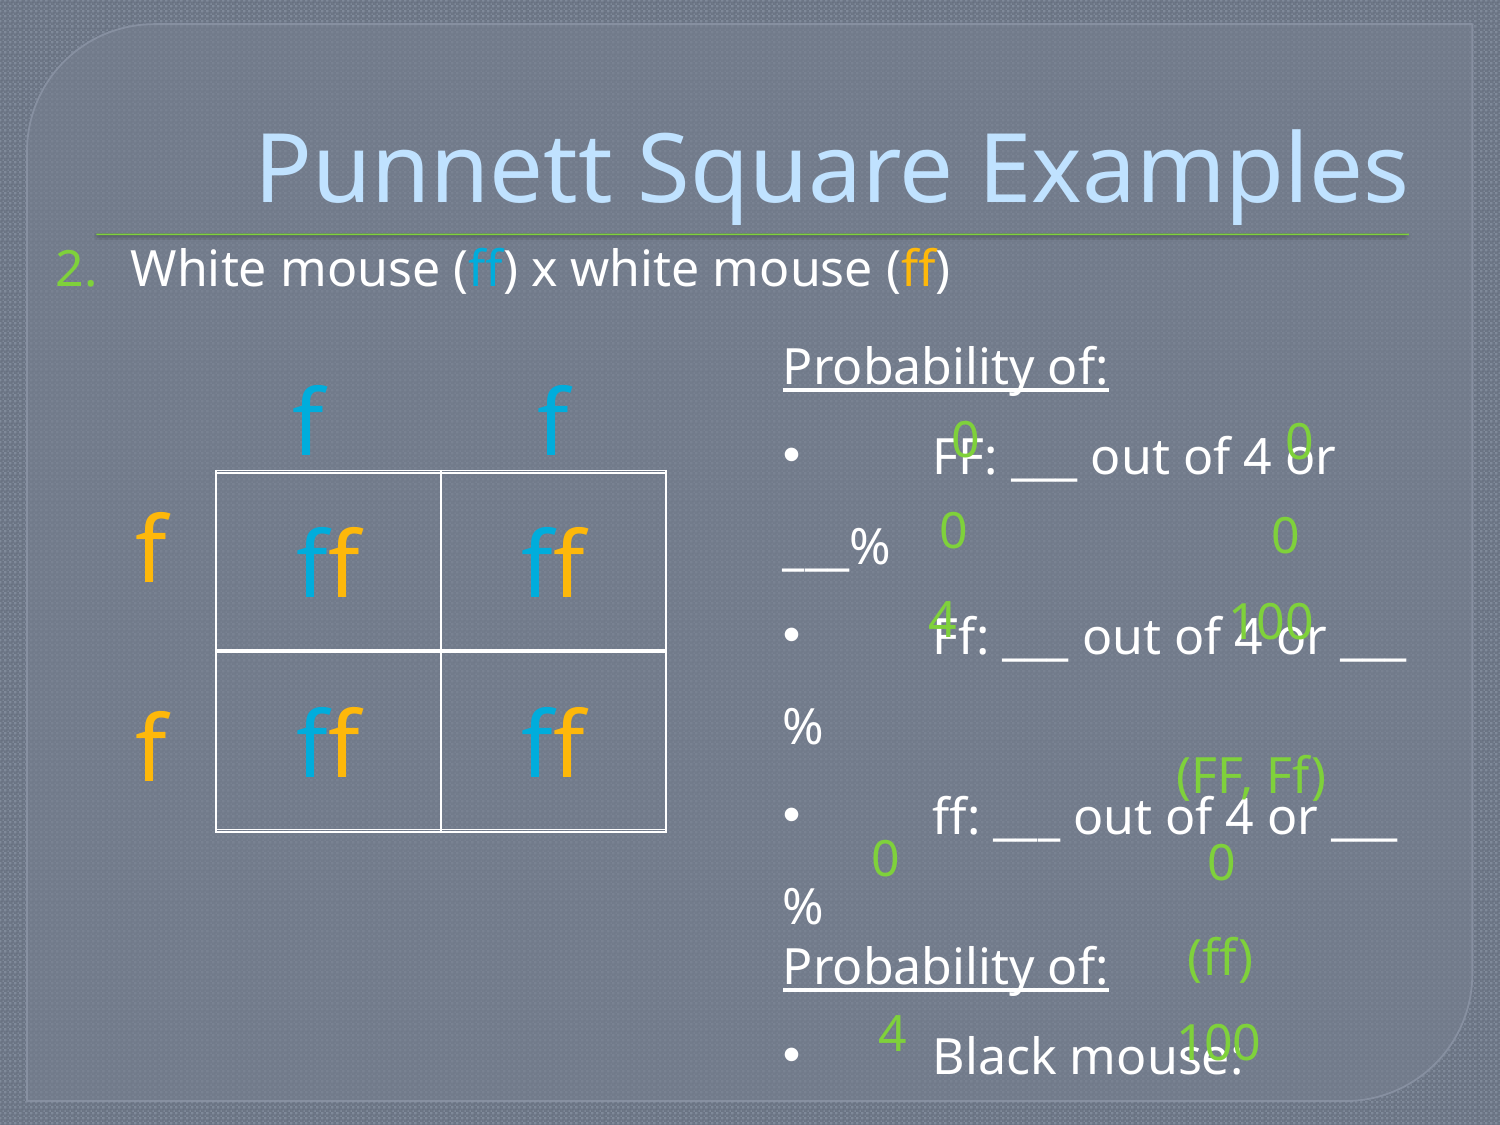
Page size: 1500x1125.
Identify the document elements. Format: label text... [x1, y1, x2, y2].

text_box f f [96, 482, 216, 808]
text_box 0 [1193, 823, 1328, 899]
text_box 0 [856, 818, 991, 894]
text_box 4 [863, 993, 998, 1069]
table_cell ff [217, 653, 440, 831]
title Punnett Square Examples [75, 41, 1425, 229]
text_box Probability of: FF: ___ out of 4 or ___% Ff: ___ out of 4 or ___% ff: ___ out of 4 or ___% Probability of: Black mouse: ___ out of 4 or ___% White mouse: ___ out of 4 or ___% [768, 327, 1425, 1125]
table_header ff [442, 474, 665, 651]
table_cell ff [442, 653, 665, 831]
text_box 0 [1270, 402, 1405, 477]
text_box (FF, Ff) [1161, 735, 1342, 811]
text_box 0 [1256, 496, 1391, 571]
list White mouse (ff) x white mouse (ff) [40, 229, 1466, 1013]
text_box 100 [1161, 1002, 1296, 1078]
text_box 0 [924, 491, 1060, 567]
text_box 4 [913, 580, 1048, 655]
table_header ff [217, 474, 440, 651]
text_box (ff) [1172, 918, 1269, 993]
text_box 0 [936, 399, 1071, 475]
text_box f f [254, 356, 621, 482]
text_box 100 [1213, 582, 1348, 658]
